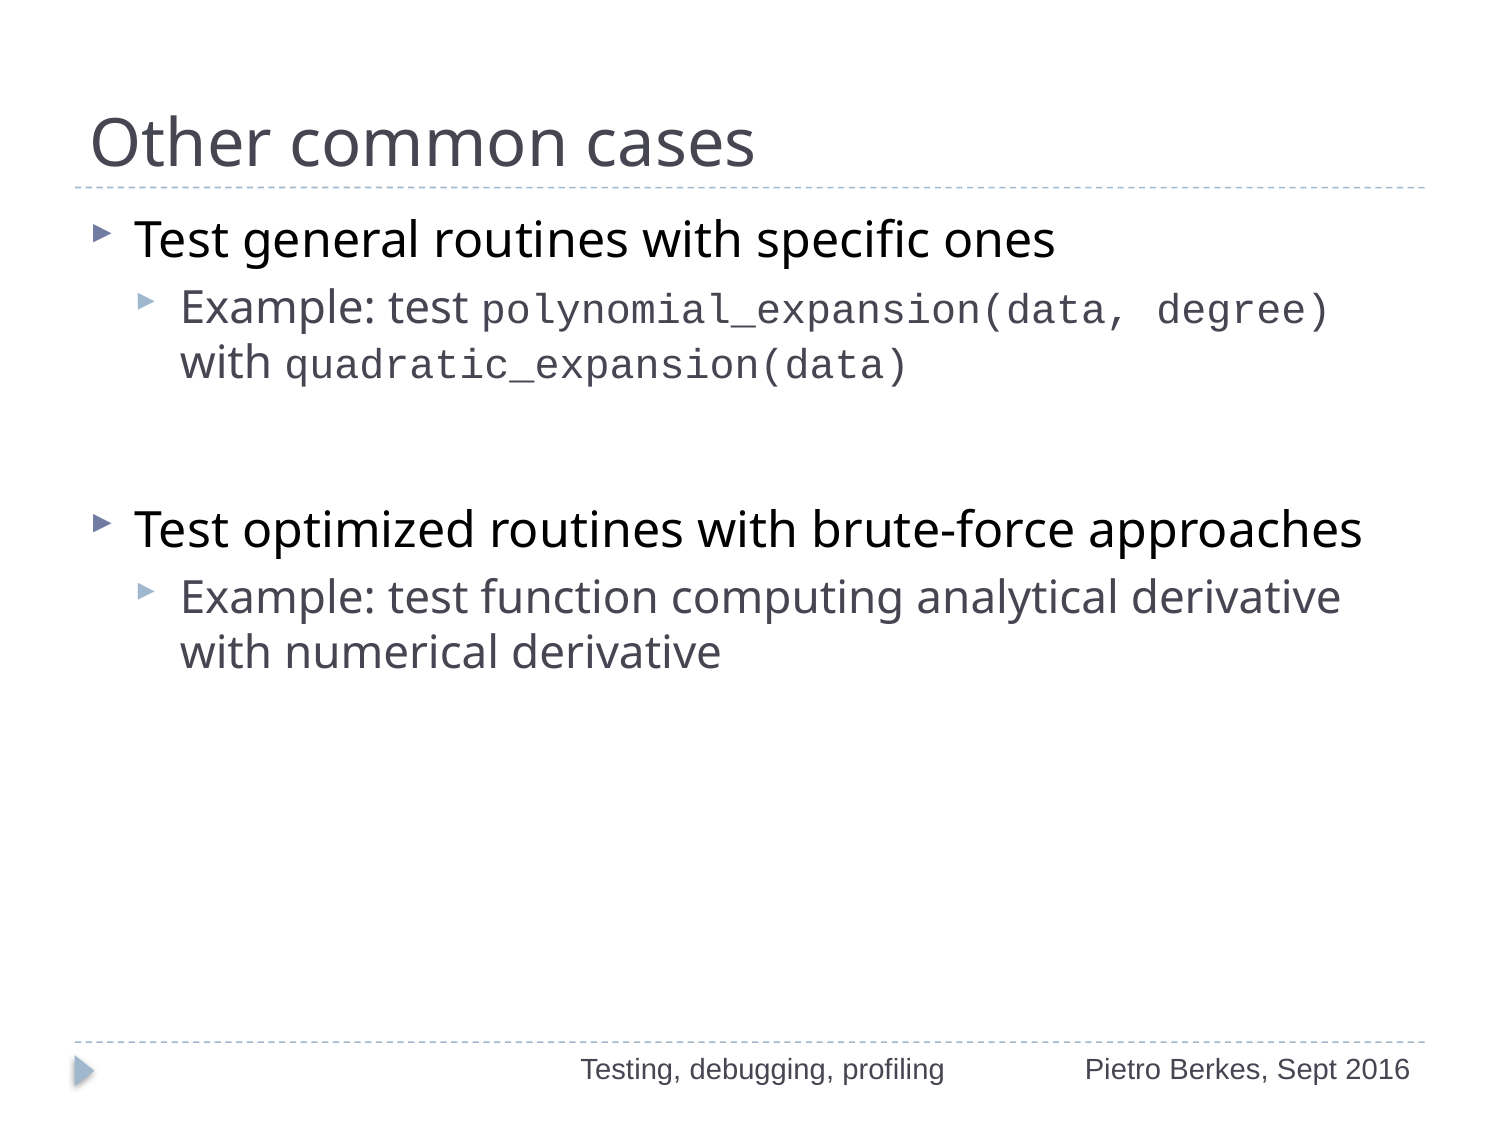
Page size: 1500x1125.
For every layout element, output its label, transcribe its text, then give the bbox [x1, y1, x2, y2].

footer Testing, debugging, profiling [475, 1042, 1051, 1103]
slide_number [1051, 1042, 1426, 1103]
list Test general routines with specific ones Example: test polynomial_expansion(data, degree) with quadratic_expansion(data) Test optimized routines with brute-force approaches Example: test function computing analytical derivative with numerical derivative [75, 200, 1425, 1010]
title Other common cases [75, 24, 1425, 188]
